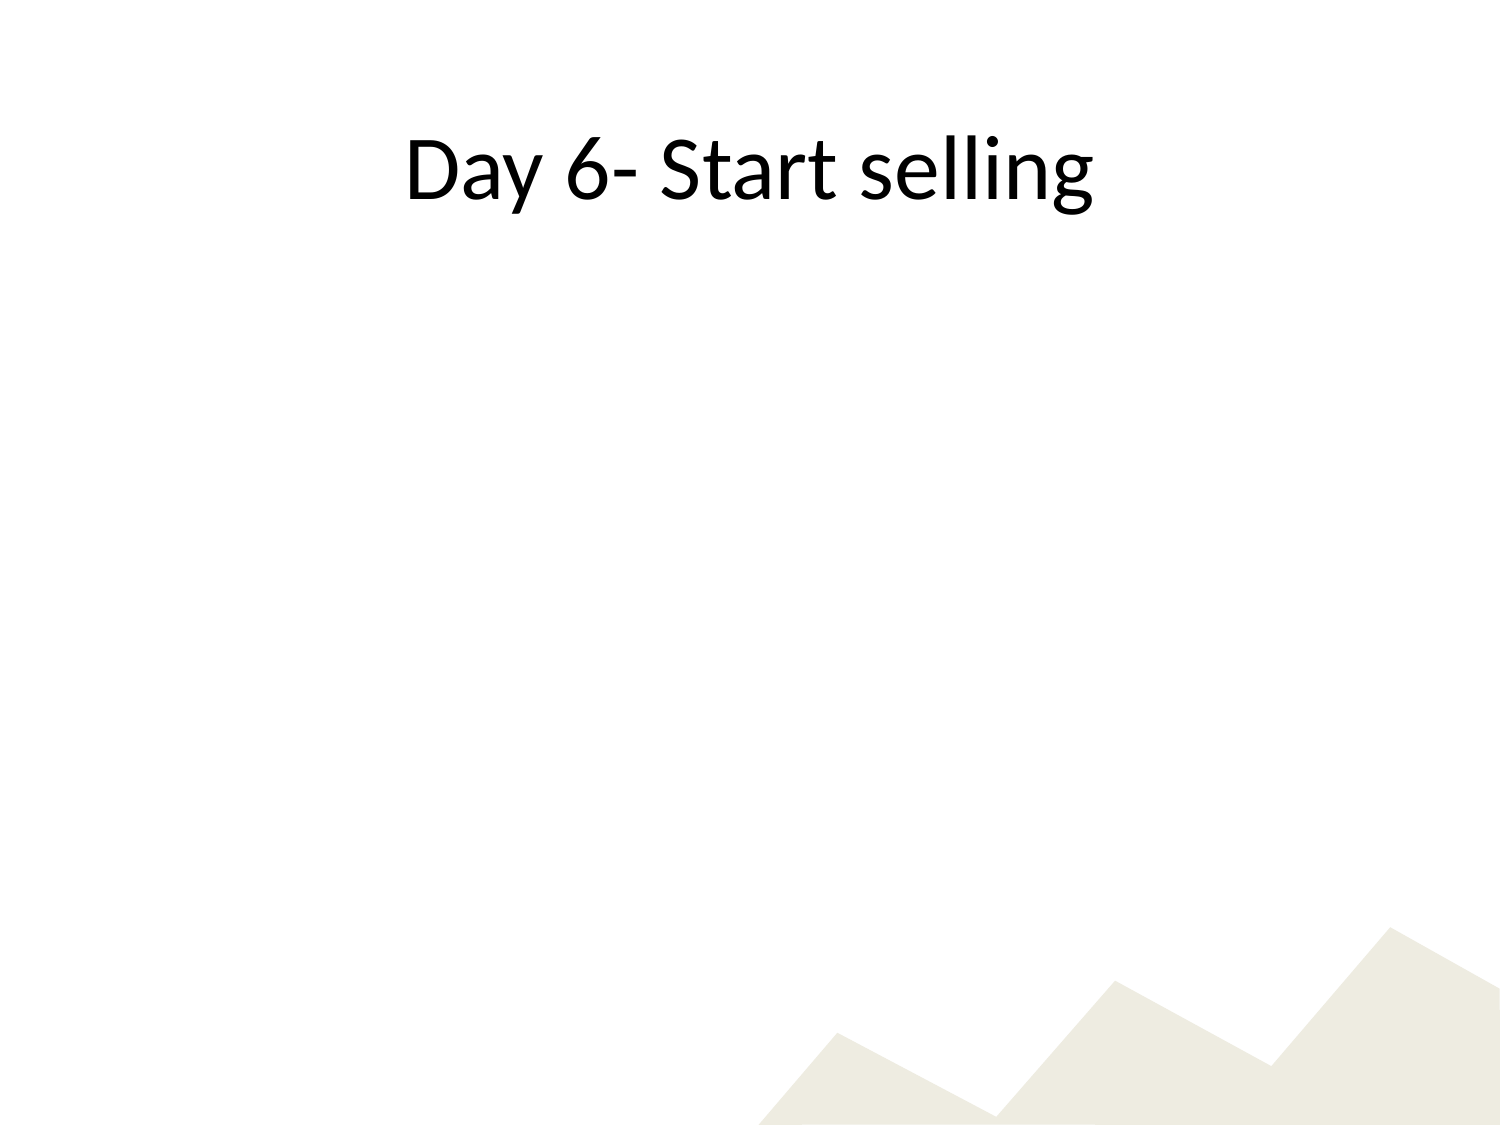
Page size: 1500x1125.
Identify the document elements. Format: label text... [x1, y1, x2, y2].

title Day 6- Start selling [75, 45, 1425, 233]
